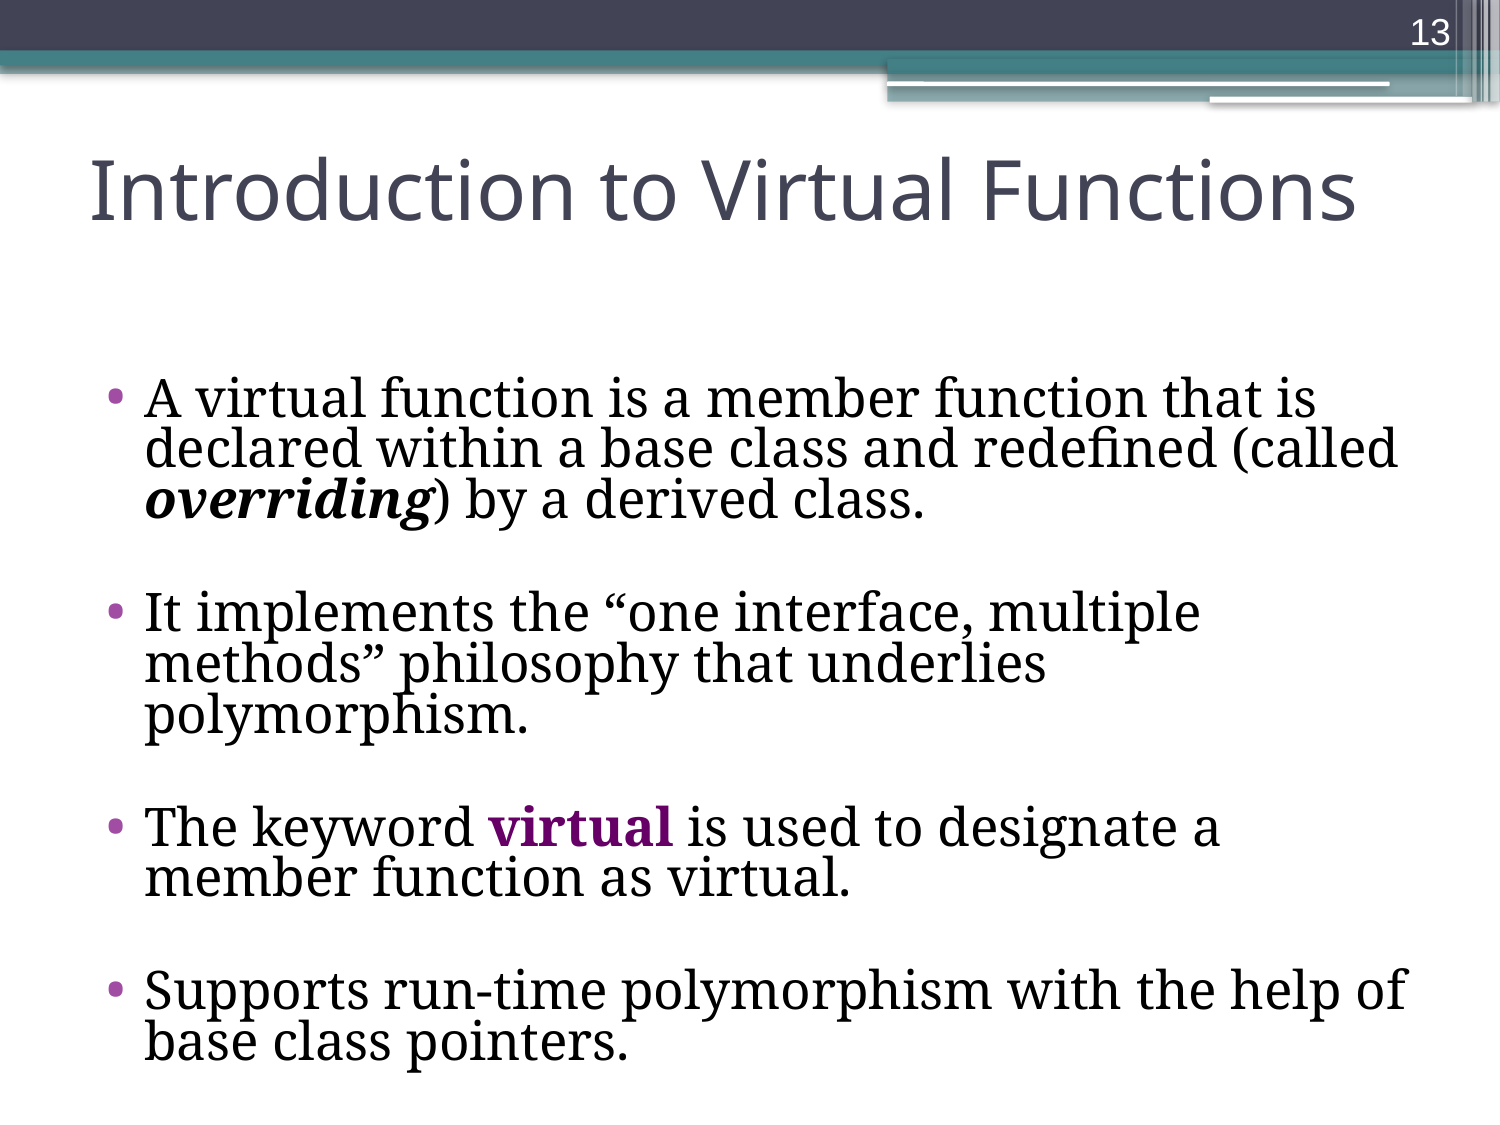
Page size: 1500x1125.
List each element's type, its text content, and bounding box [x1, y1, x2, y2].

list A virtual function is a member function that is declared within a base class and redefined (called overriding) by a derived class. It implements the “one interface, multiple methods” philosophy that underlies polymorphism. The keyword virtual is used to designate a member function as virtual. Supports run-time polymorphism with the help of base class pointers. [75, 368, 1425, 1079]
footer [862, 100, 1080, 176]
slide_number 13 [1341, 0, 1466, 61]
title Introduction to Virtual Functions [75, 99, 1425, 275]
